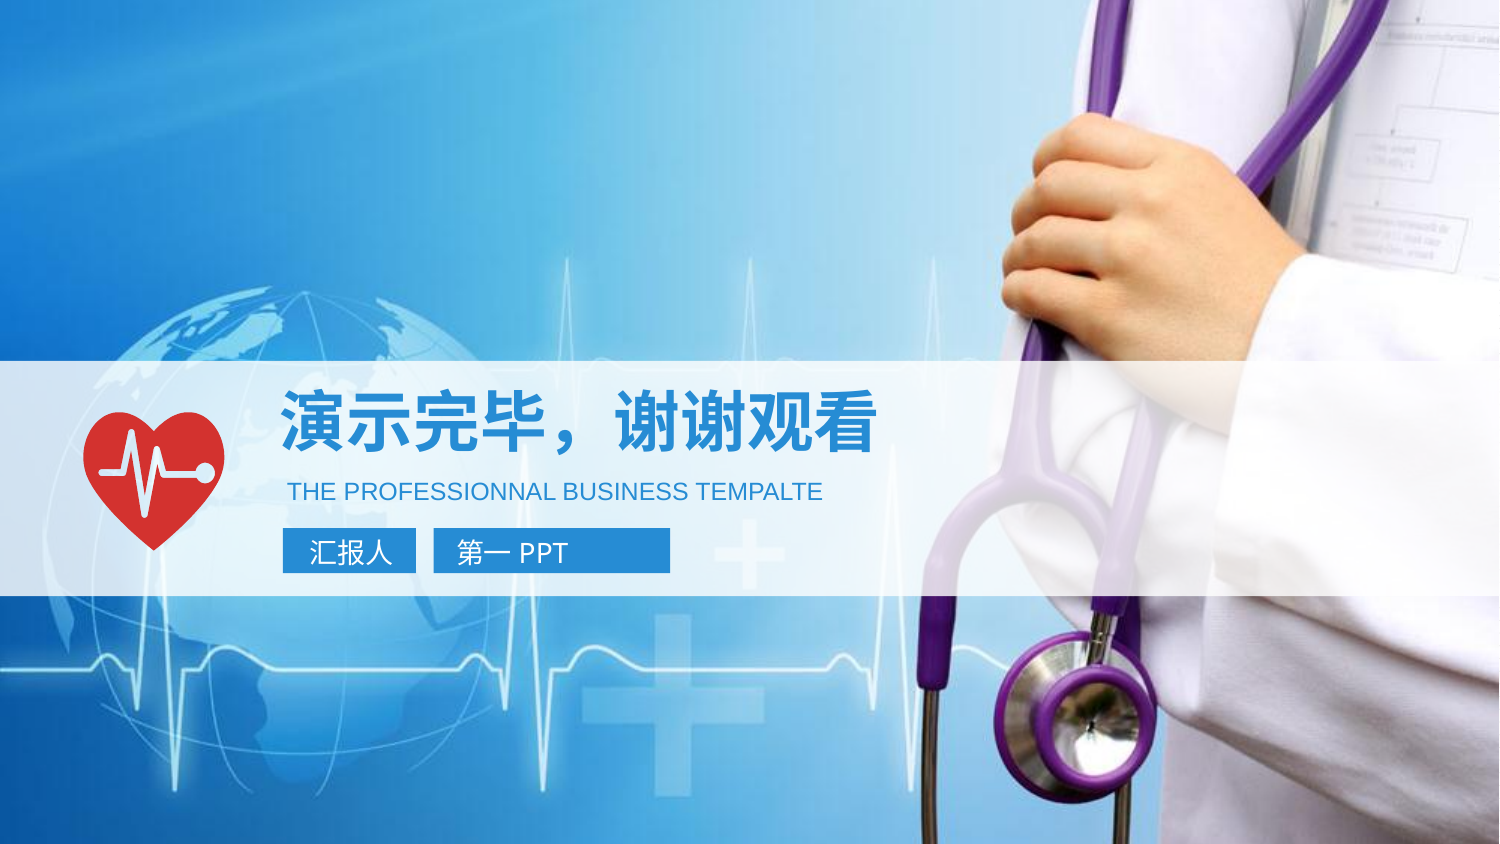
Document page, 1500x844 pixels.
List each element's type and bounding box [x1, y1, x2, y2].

text_box [282, 528, 425, 635]
picture [0, 0, 1499, 844]
text_box [433, 528, 671, 578]
